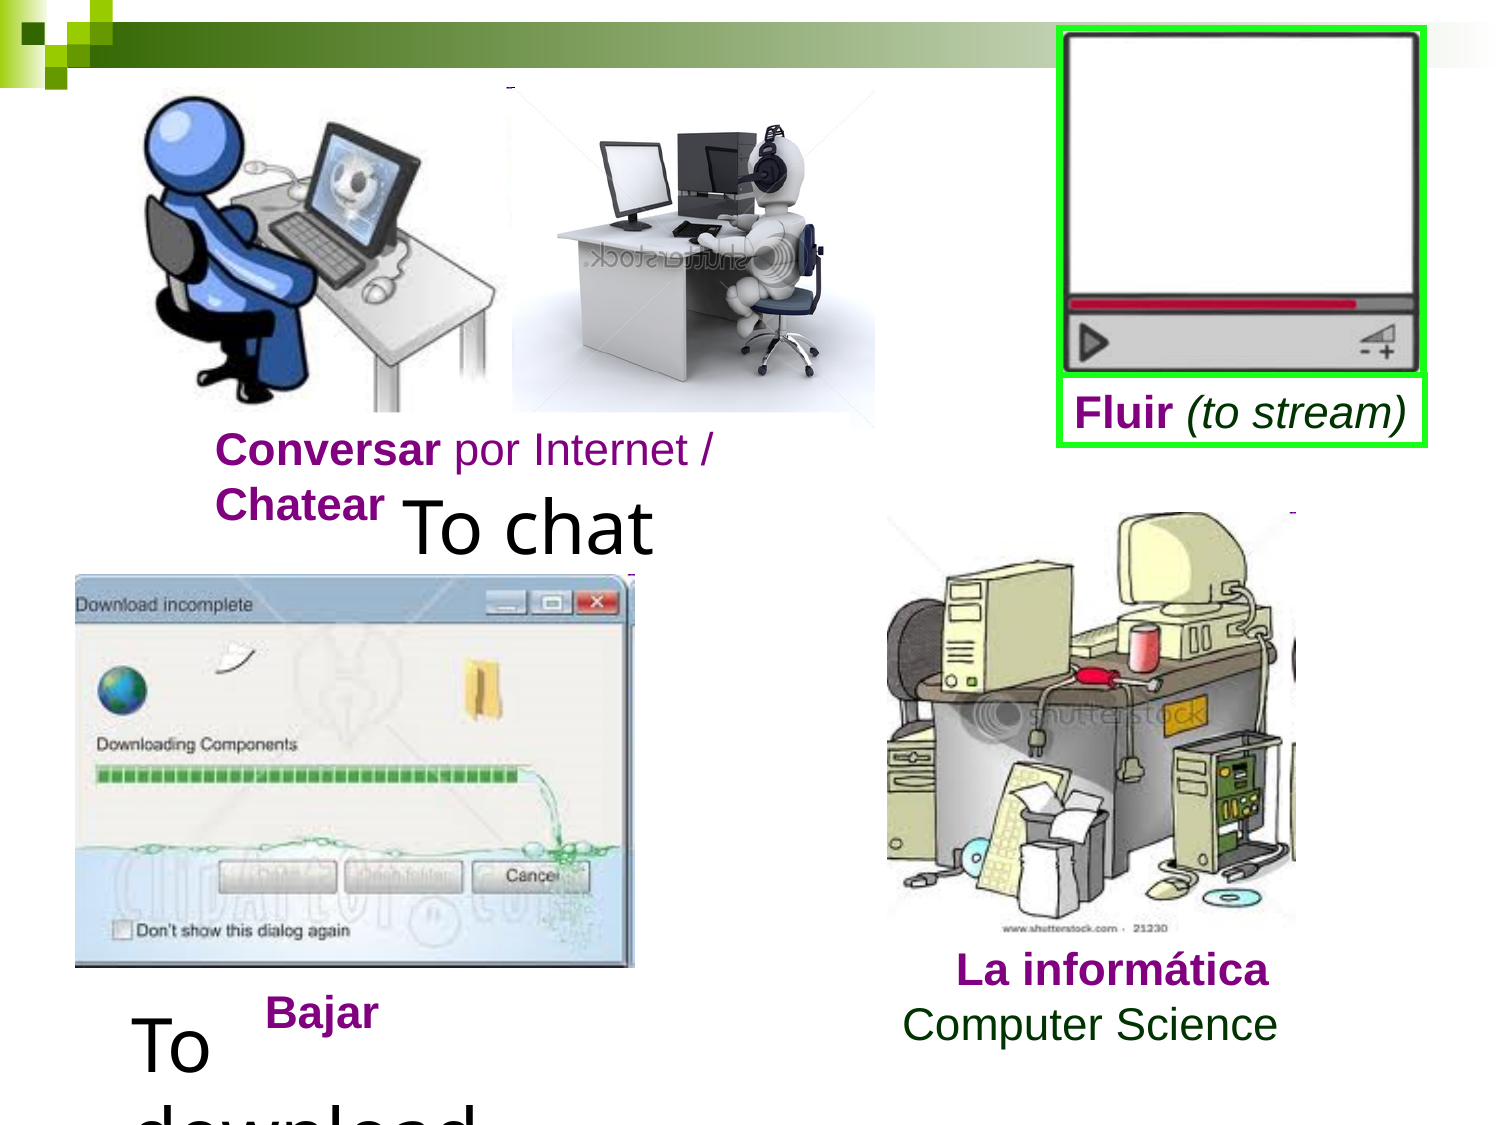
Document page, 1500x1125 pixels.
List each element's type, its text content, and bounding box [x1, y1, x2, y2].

text_box [25, 0, 490, 232]
picture [1062, 30, 1421, 376]
picture [887, 512, 1296, 938]
text_box Bajar [249, 977, 438, 1037]
text_box Fluir (to stream) [1059, 375, 1425, 445]
text_box Conversar por Internet / Chatear [200, 456, 850, 538]
text_box To download [116, 1037, 500, 1125]
text_box To chat [387, 474, 771, 575]
picture [137, 87, 876, 463]
picture [74, 574, 635, 968]
text_box La informática Computer Science [887, 932, 1338, 1113]
